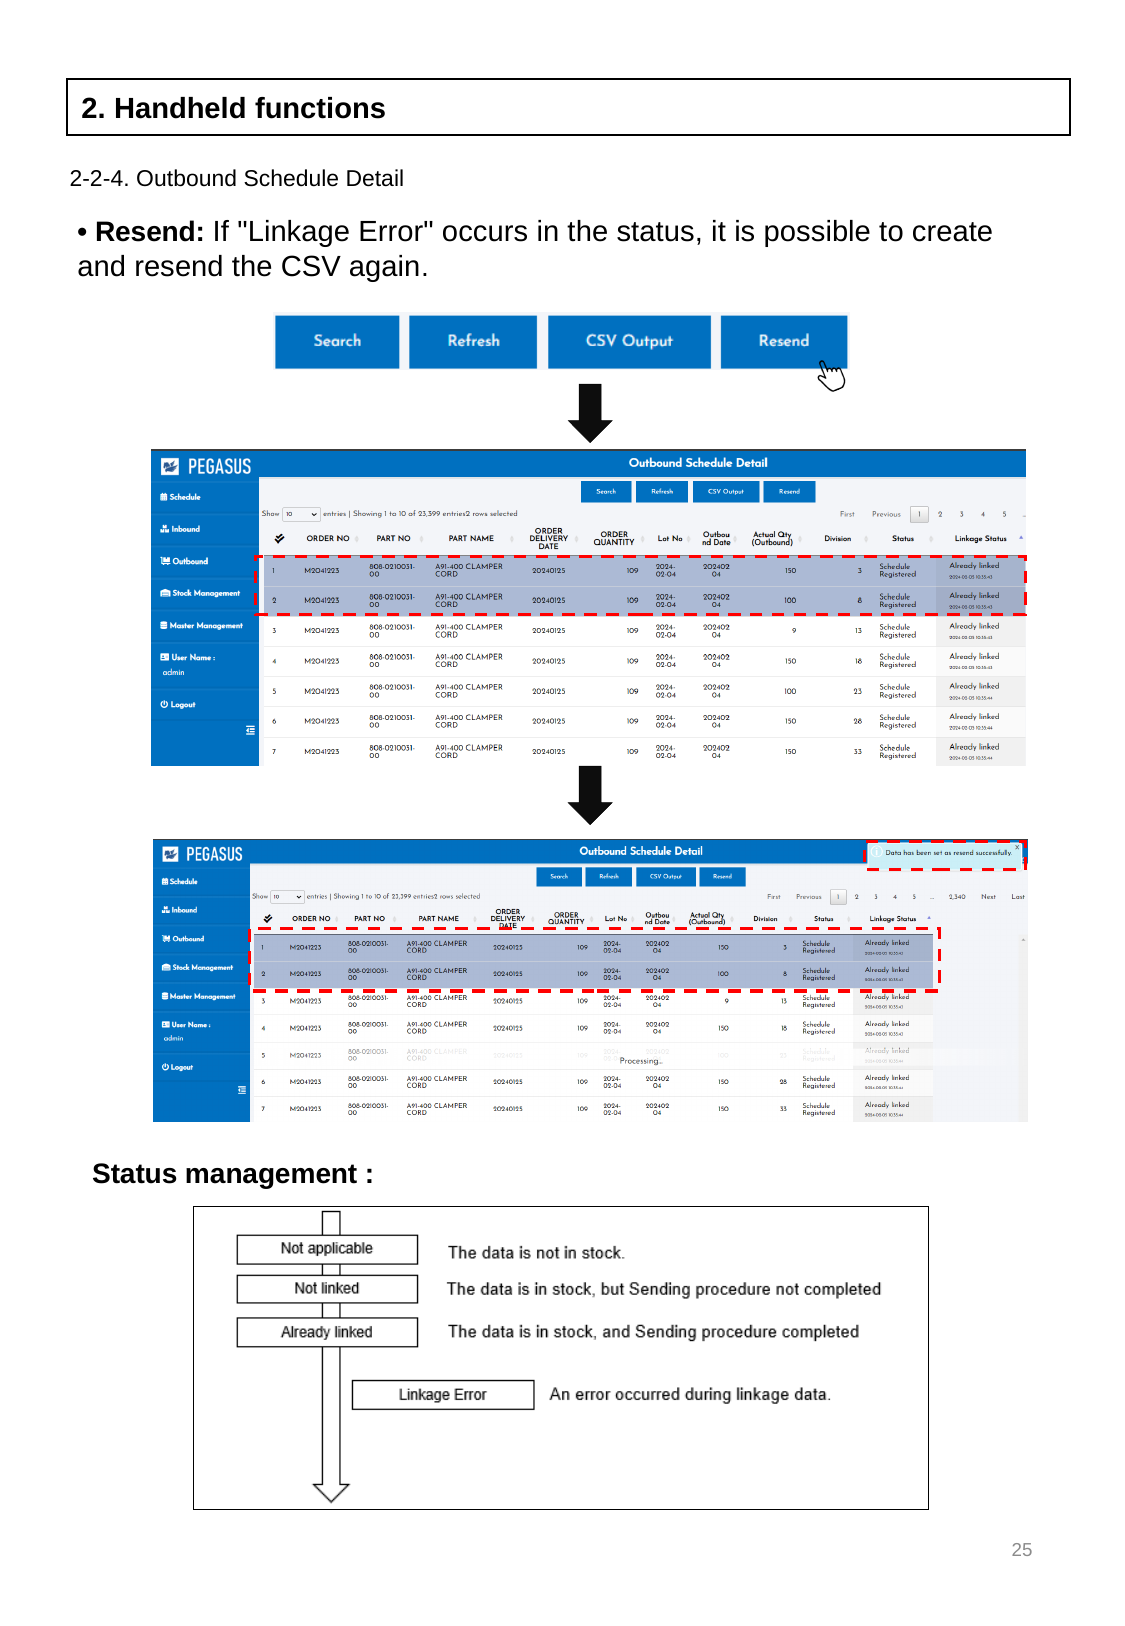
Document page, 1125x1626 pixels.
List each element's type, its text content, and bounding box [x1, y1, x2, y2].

picture [151, 449, 1026, 766]
text_box [565, 383, 615, 445]
slide_number 25 [794, 1506, 1048, 1593]
picture [273, 312, 851, 396]
text_box 2-2-4. Outbound Schedule Detail [54, 156, 744, 199]
picture [193, 1206, 929, 1510]
text_box • Resend: If "Linkage Error" occurs in the status, it is possible to create and resend the CSV again. [62, 204, 1091, 290]
text_box 2. Handheld functions [66, 78, 1071, 136]
text_box [565, 766, 615, 827]
text_box Status management : [77, 1148, 640, 1197]
picture [153, 839, 1028, 1122]
